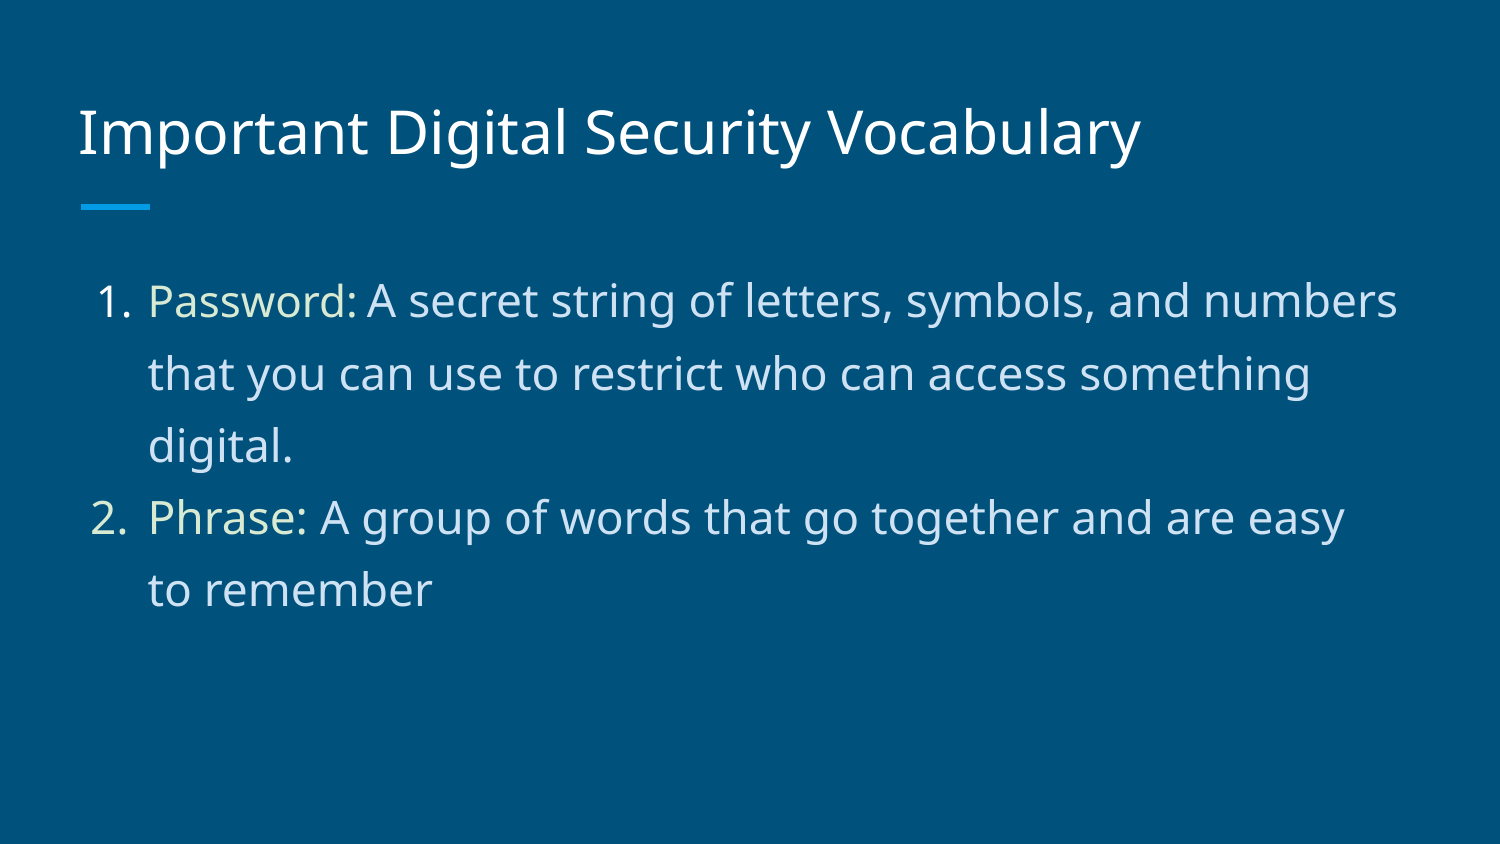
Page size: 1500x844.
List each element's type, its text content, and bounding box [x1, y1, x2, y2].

title Important Digital Security Vocabulary [63, 75, 1437, 188]
list Password: A secret string of letters, symbols, and numbers that you can use to restrict who can access something digital. Phrase: A group of words that go together and are easy to remember [63, 244, 1437, 750]
